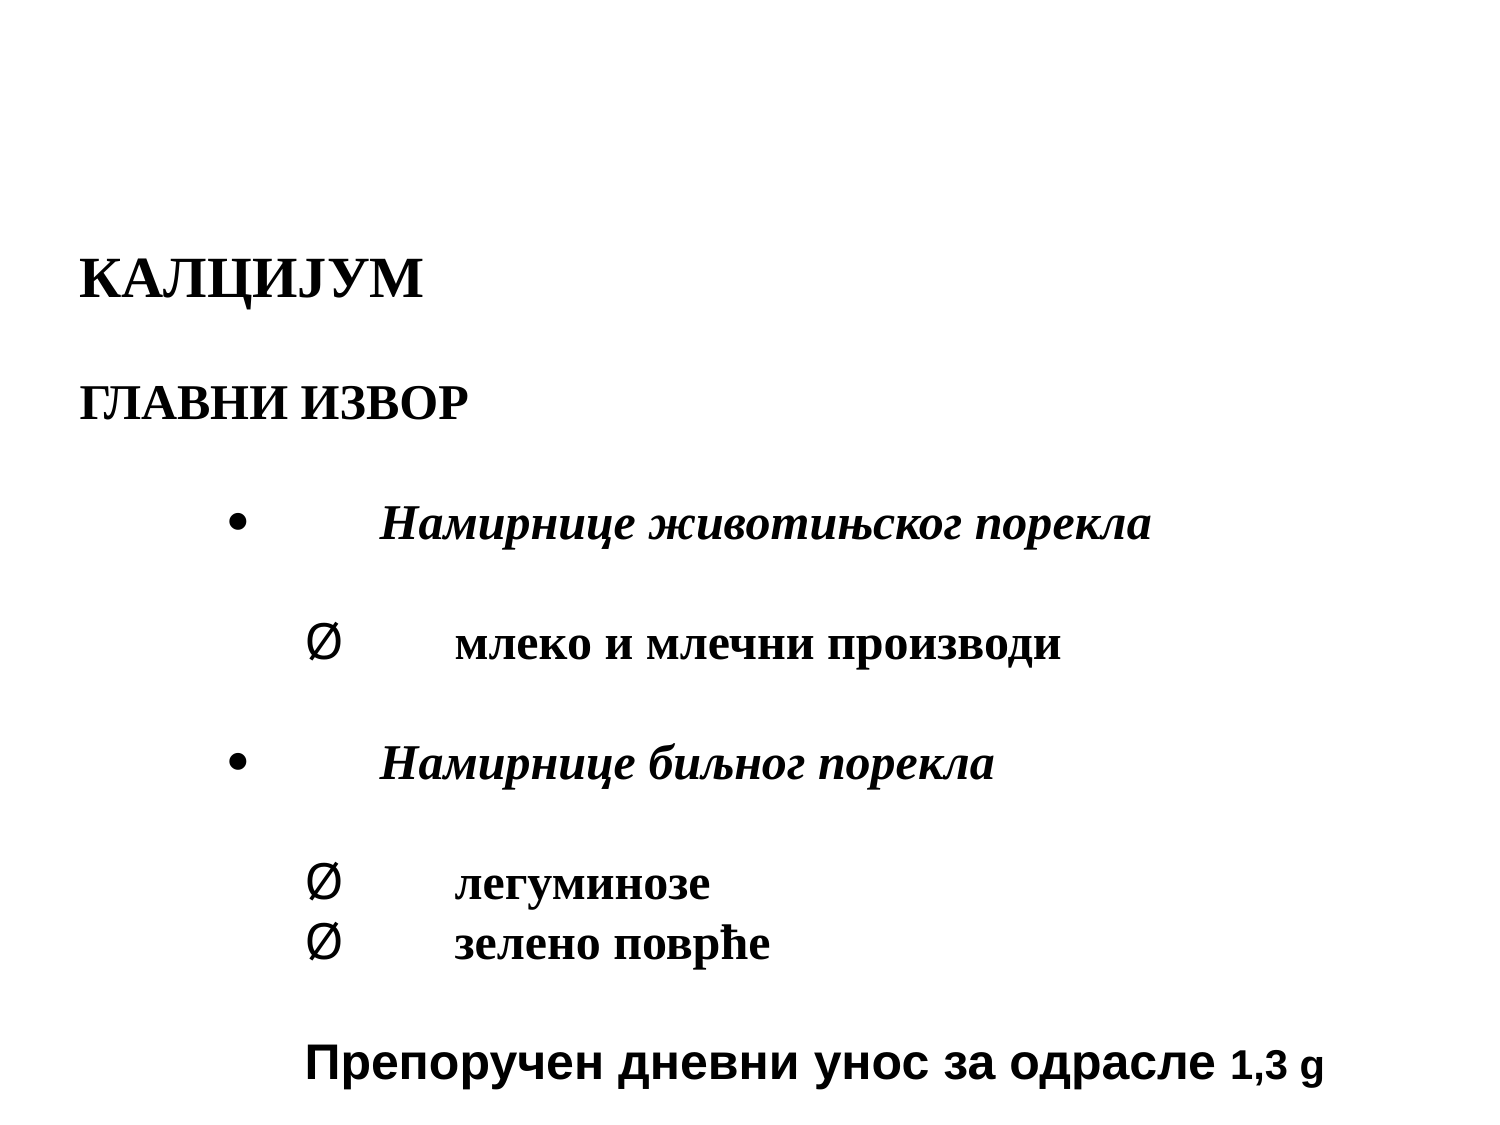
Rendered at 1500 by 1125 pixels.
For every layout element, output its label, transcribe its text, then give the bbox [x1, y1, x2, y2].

text_box КАЛЦИЈУМ ГЛАВНИ ИЗВОР · Намирнице животињског порекла Ø млеко и млечни производи · Намирнице биљног порекла Ø легуминозе Ø зелено поврће Препоручен дневни унос за одрасле 1,3 g [64, 231, 1390, 1125]
